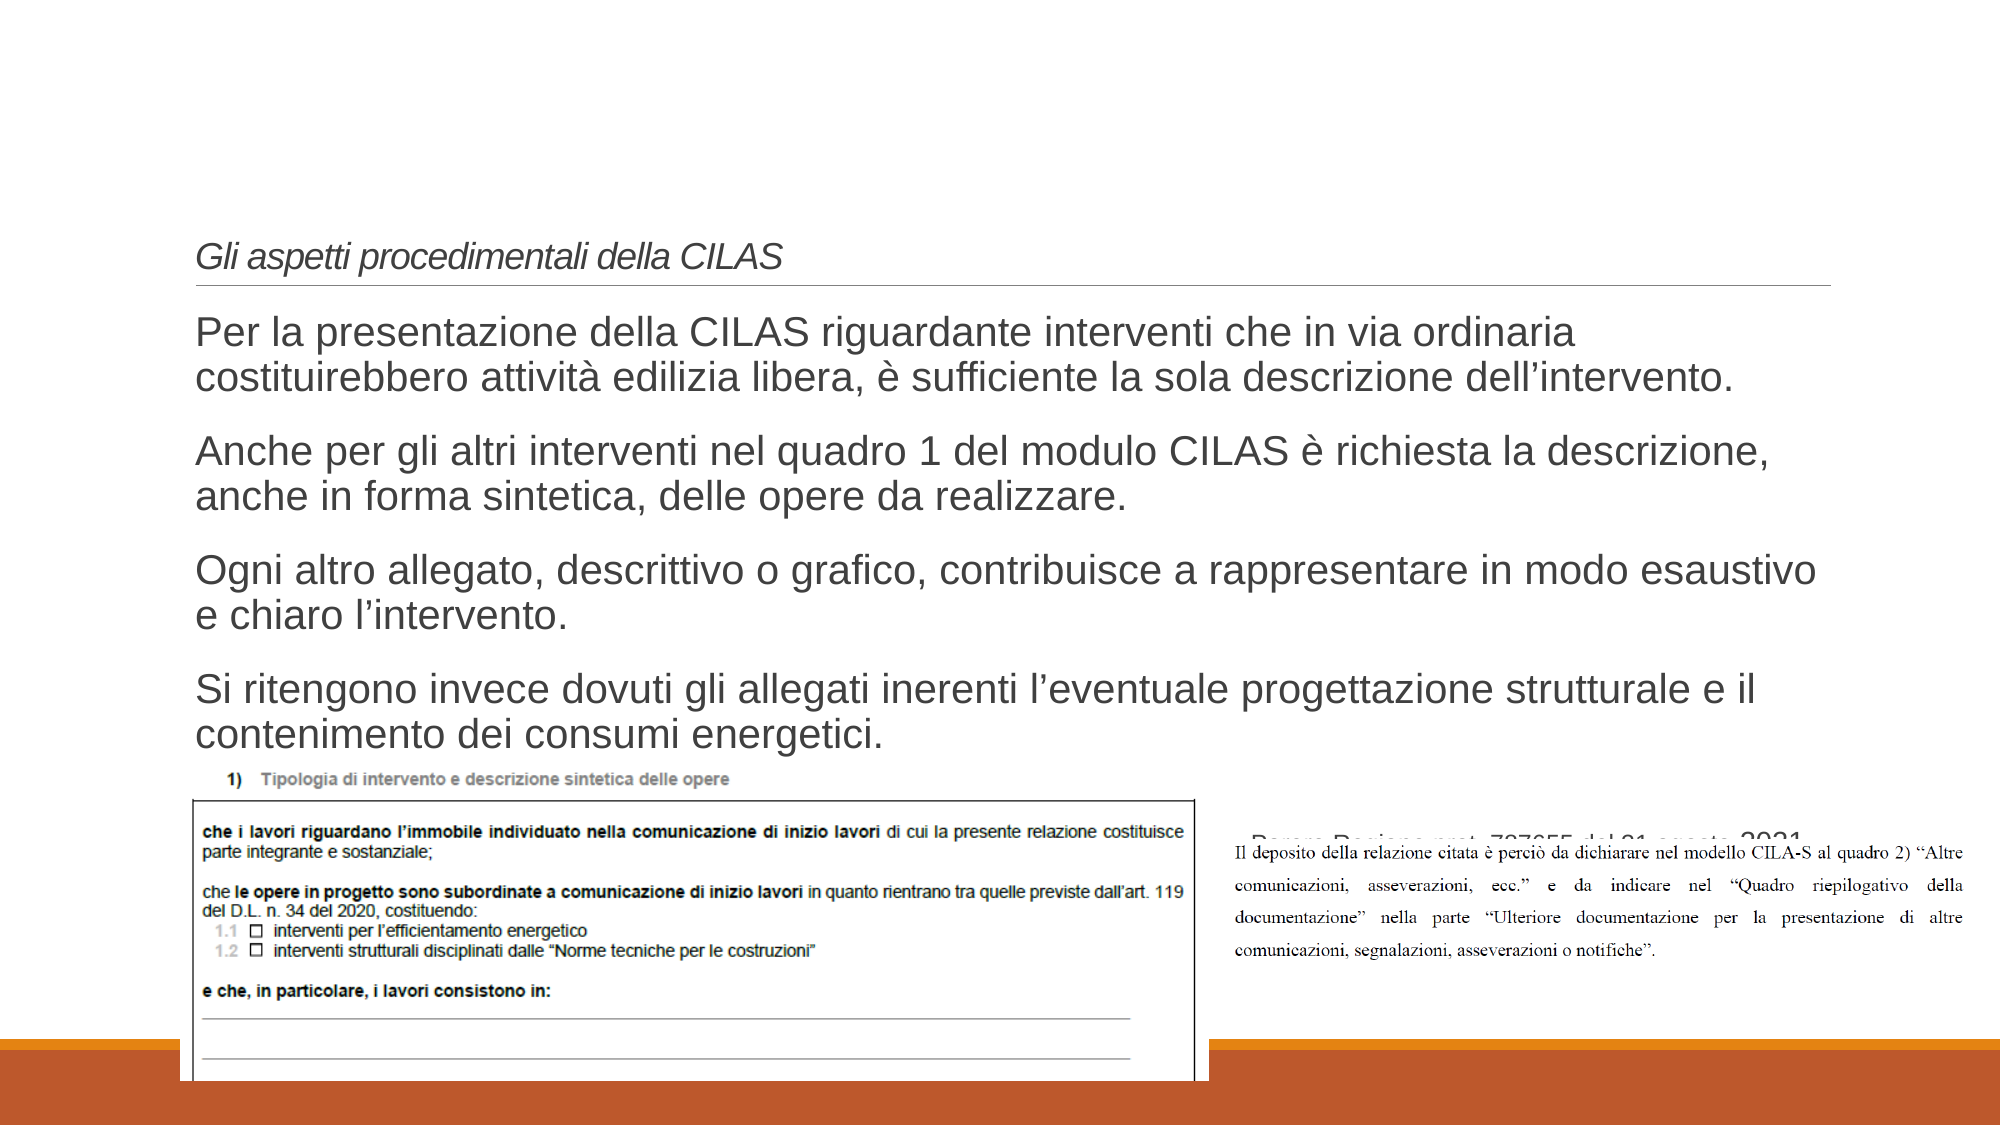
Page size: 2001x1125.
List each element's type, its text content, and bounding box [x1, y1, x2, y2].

picture [1229, 839, 1972, 962]
title Gli aspetti procedimentali della CILAS [180, 47, 1830, 285]
picture [179, 758, 1210, 1081]
list Per la presentazione della CILAS riguardante interventi che in via ordinaria costituirebbero attività edilizia libera, è sufficiente la sola descrizione dell’intervento. Anche per gli altri interventi nel quadro 1 del modulo CILAS è richiesta la descrizione, anche in forma sintetica, delle opere da realizzare. Ogni altro allegato, descrittivo o grafico, contribuisce a rappresentare in modo esaustivo e chiaro l’intervento. Si ritengono invece dovuti gli allegati inerenti l’eventuale progettazione strutturale e il contenimento dei consumi energetici. Parere Regione prot. 787655 del 31 agosto 2021 [180, 302, 1830, 963]
